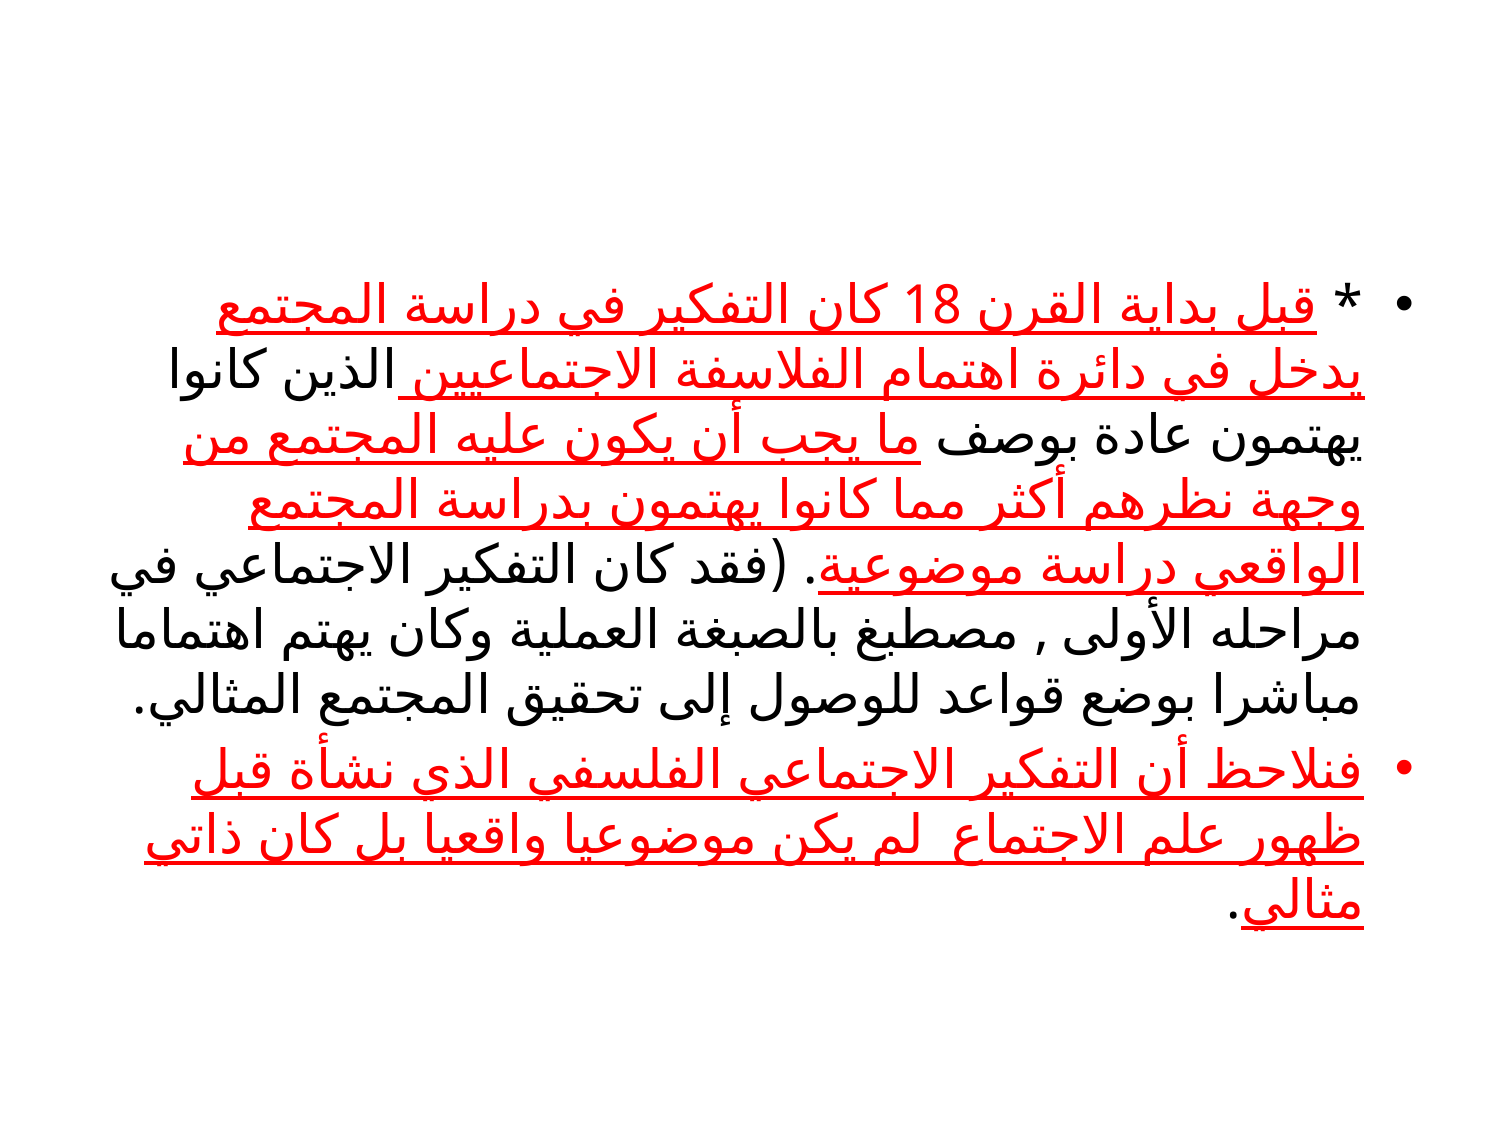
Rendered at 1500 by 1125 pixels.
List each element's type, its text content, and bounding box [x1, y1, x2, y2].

list * قبل بداية القرن 18 كان التفكير في دراسة المجتمع يدخل في دائرة اهتمام الفلاسفة الاجتماعيين الذين كانوا يهتمون عادة بوصف ما يجب أن يكون عليه المجتمع من وجهة نظرهم أكثر مما كانوا يهتمون بدراسة المجتمع الواقعي دراسة موضوعية. (فقد كان التفكير الاجتماعي في مراحله الأولى , مصطبغ بالصبغة العملية وكان يهتم اهتماما مباشرا بوضع قواعد للوصول إلى تحقيق المجتمع المثالي. فنلاحظ أن التفكير الاجتماعي الفلسفي الذي نشأة قبل ظهور علم الاجتماع لم يكن موضوعيا واقعيا بل كان ذاتي مثالي. [75, 262, 1425, 1005]
